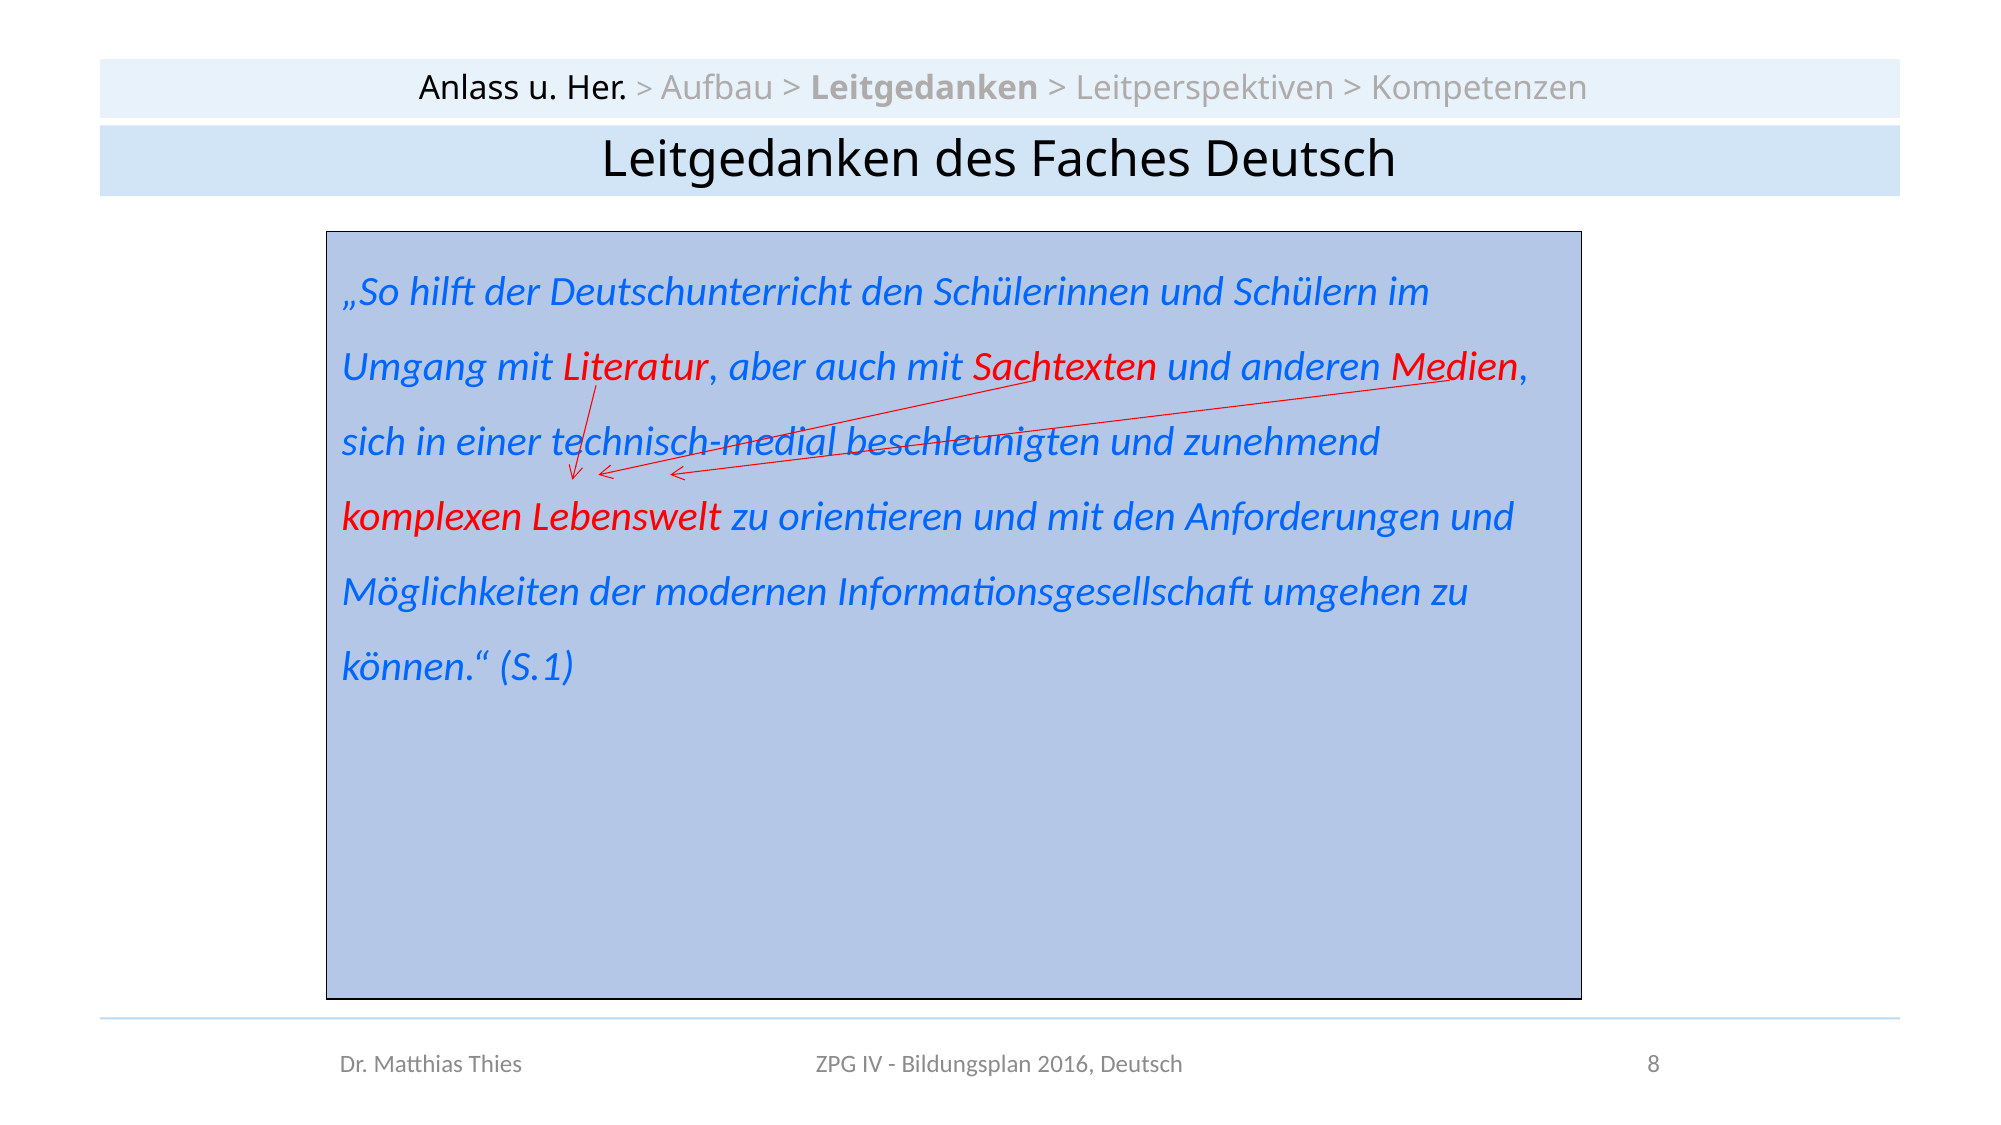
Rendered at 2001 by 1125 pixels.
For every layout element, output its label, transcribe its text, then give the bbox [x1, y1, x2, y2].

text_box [598, 380, 670, 475]
list Leitgedanken des Faches Deutsch [99, 125, 1900, 197]
slide_number 8 [1325, 1025, 1675, 1100]
slide_number Dr. Matthias Thies [324, 1025, 675, 1100]
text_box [572, 385, 597, 480]
text_box „So hilft der Deutschunterricht den Schülerinnen und Schülern im Umgang mit Literatur, aber auch mit Sachtexten und anderen Medien, sich in einer technisch-medial beschleunigten und zunehmend komplexen Lebenswelt zu orientieren und mit den Anforderungen und Möglichkeiten der modernen Informationsgesellschaft umgehen zu können.“ (S.1) [326, 231, 1582, 999]
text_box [670, 380, 1450, 475]
title Anlass u. Her. > Aufbau > Leitgedanken > Leitperspektiven > Kompetenzen [99, 59, 1900, 118]
footer ZPG IV - Bildungsplan 2016, Deutsch [762, 1025, 1238, 1100]
